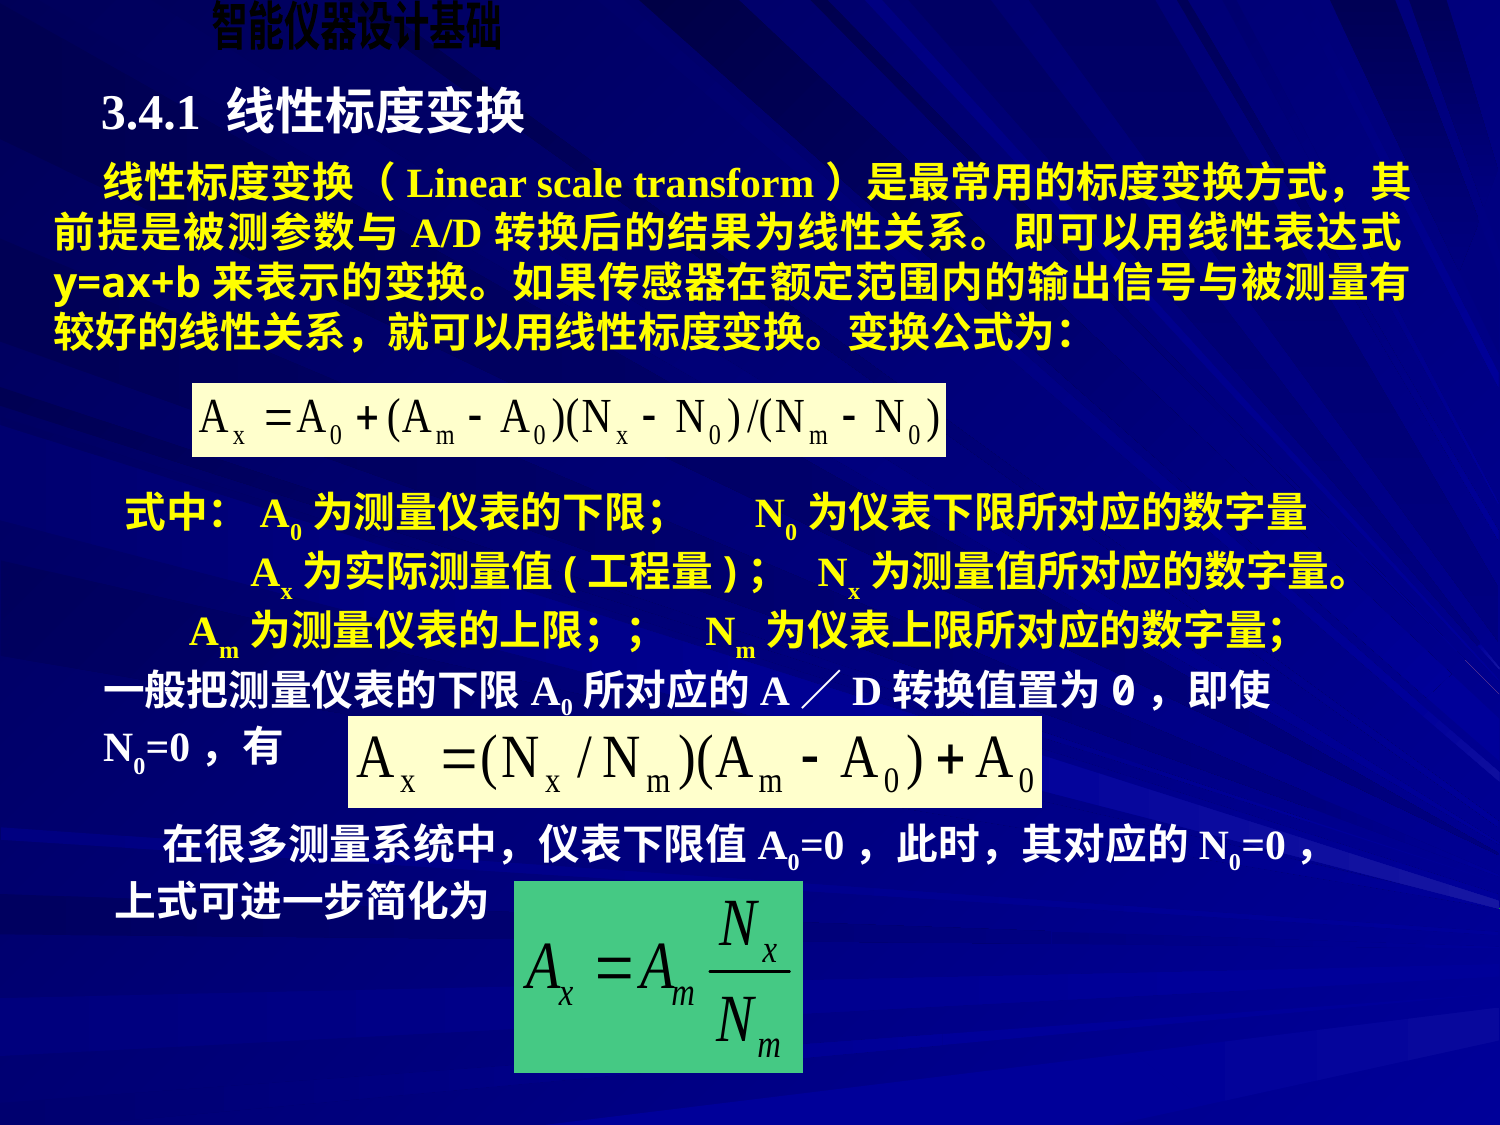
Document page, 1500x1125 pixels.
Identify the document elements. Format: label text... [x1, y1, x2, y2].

text_box 在很多测量系统中，仪表下限值A0=0，此时，其对应的N0=0，上式可进一步简化为 [100, 810, 1388, 933]
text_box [513, 881, 804, 1073]
text_box 线性标度变换（Linear scale transform）是最常用的标度变换方式，其前提是被测参数与A/D转换后的结果为线性关系。即可以用线性表达式y=ax+b来表示的变换。如果传感器在额定范围内的输出信号与被测量有较好的线性关系，就可以用线性标度变换。变换公式为： [39, 148, 1427, 314]
text_box 式中：A0为测量仪表的下限； N0为仪表下限所对应的数字量 Ax为实际测量值(工程量)； Nx为测量值所对应的数字量。 Am为测量仪表的上限；； Nm为仪表上限所对应的数字量； [109, 478, 1410, 655]
text_box 一般把测量仪表的下限A0所对应的A／D转换值置为0，即使 N0=0，有 [88, 655, 1425, 787]
text_box 3.4.1 线性标度变换 [86, 72, 553, 148]
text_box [192, 382, 947, 457]
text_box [348, 715, 1043, 809]
